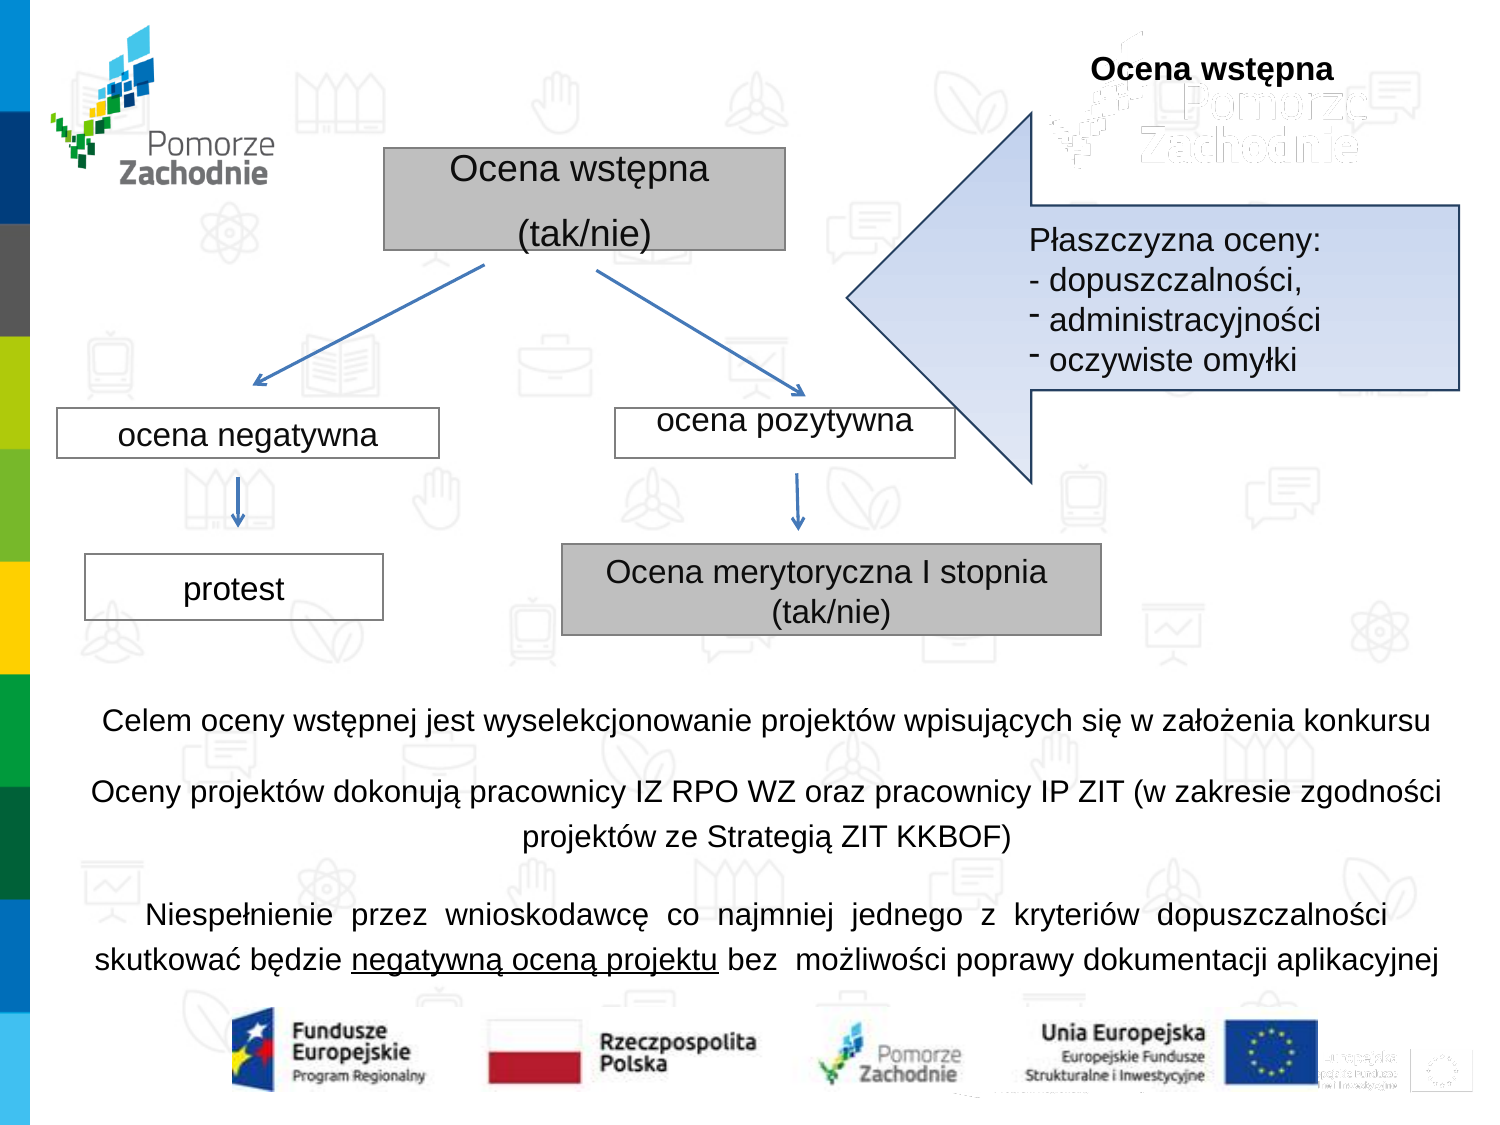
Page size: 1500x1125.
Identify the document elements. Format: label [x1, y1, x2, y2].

text_box [56, 112, 1460, 636]
picture [0, 0, 1500, 1125]
